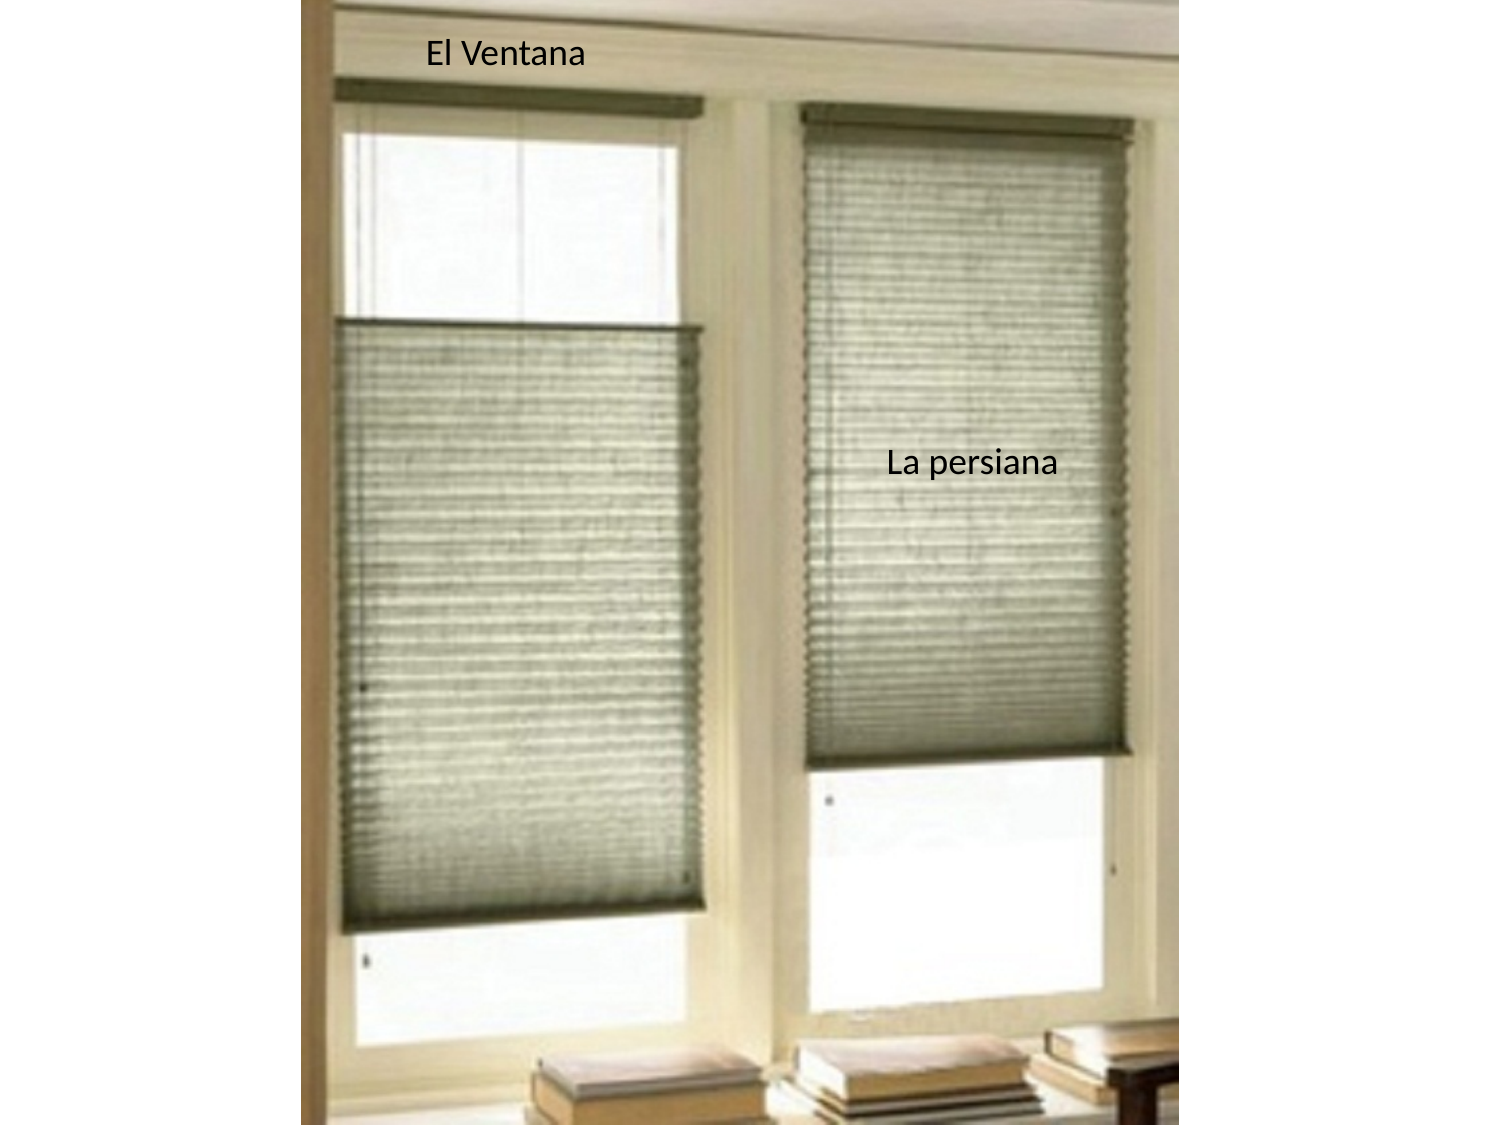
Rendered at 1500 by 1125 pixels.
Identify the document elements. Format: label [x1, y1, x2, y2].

picture [301, 0, 1179, 1125]
